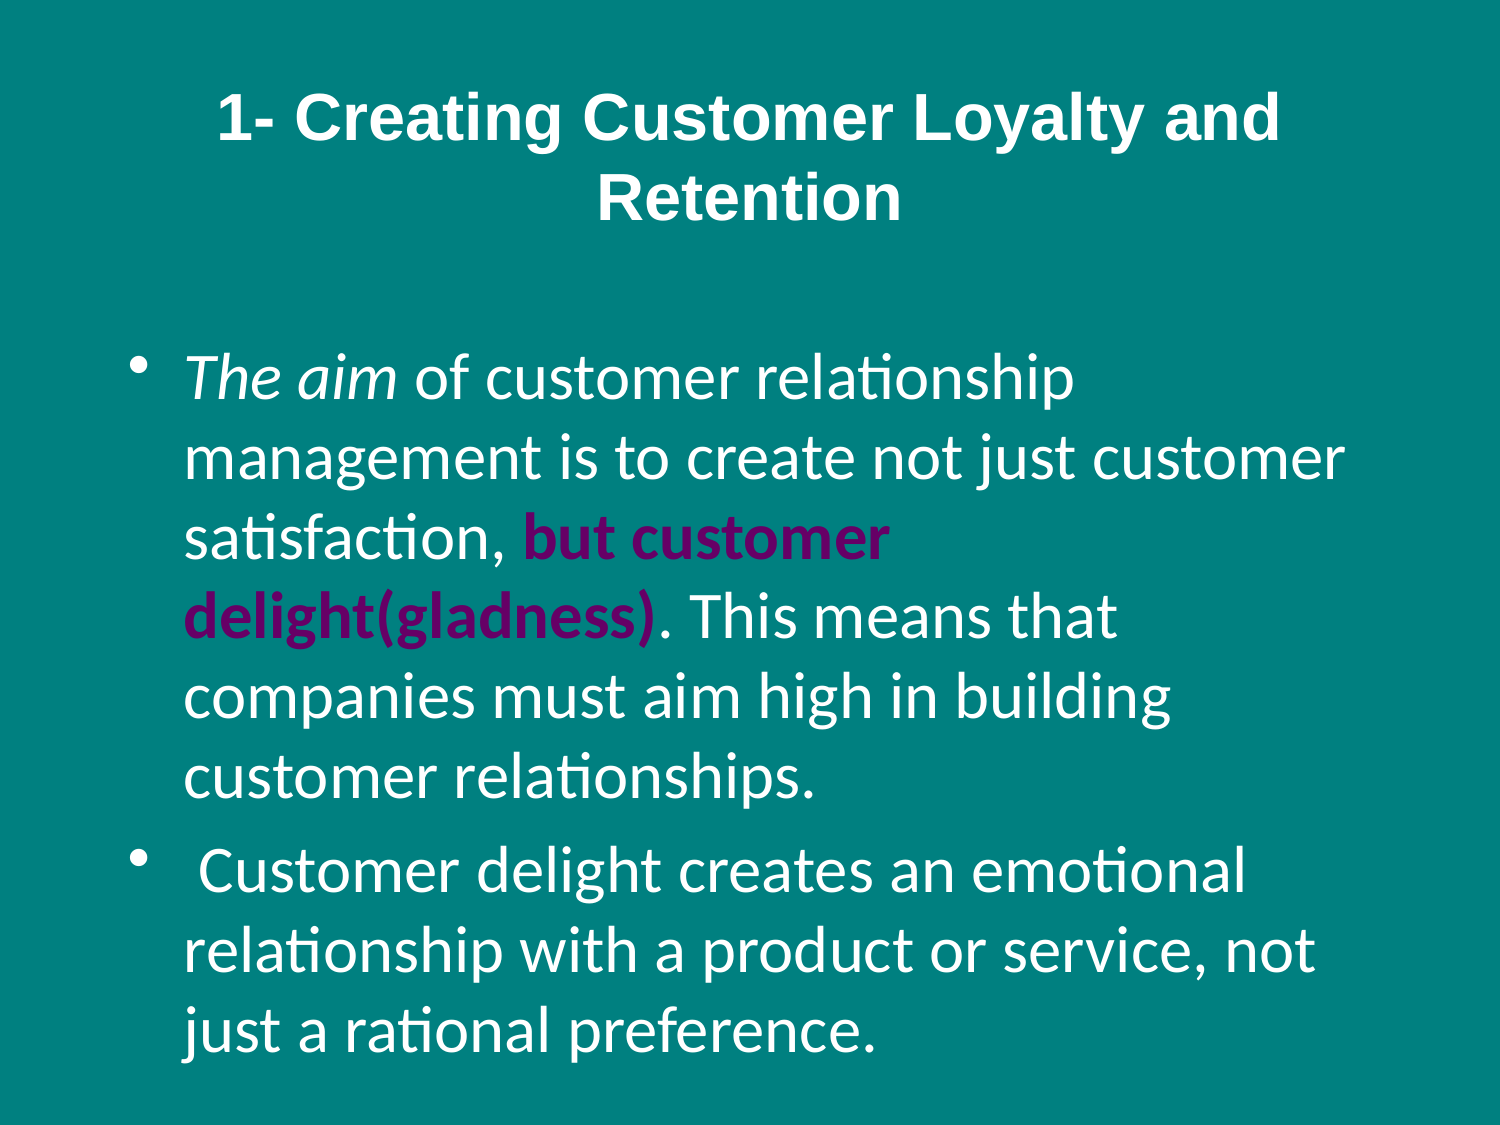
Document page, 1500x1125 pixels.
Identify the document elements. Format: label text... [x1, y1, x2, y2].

list The aim of customer relationship management is to create not just customer satisfaction, but customer delight(gladness). This means that companies must aim high in building customer relationships. Customer delight creates an emotional relationship with a product or service, not just a rational preference. [112, 324, 1388, 1001]
title 1- Creating Customer Loyalty and Retention [112, 99, 1388, 288]
